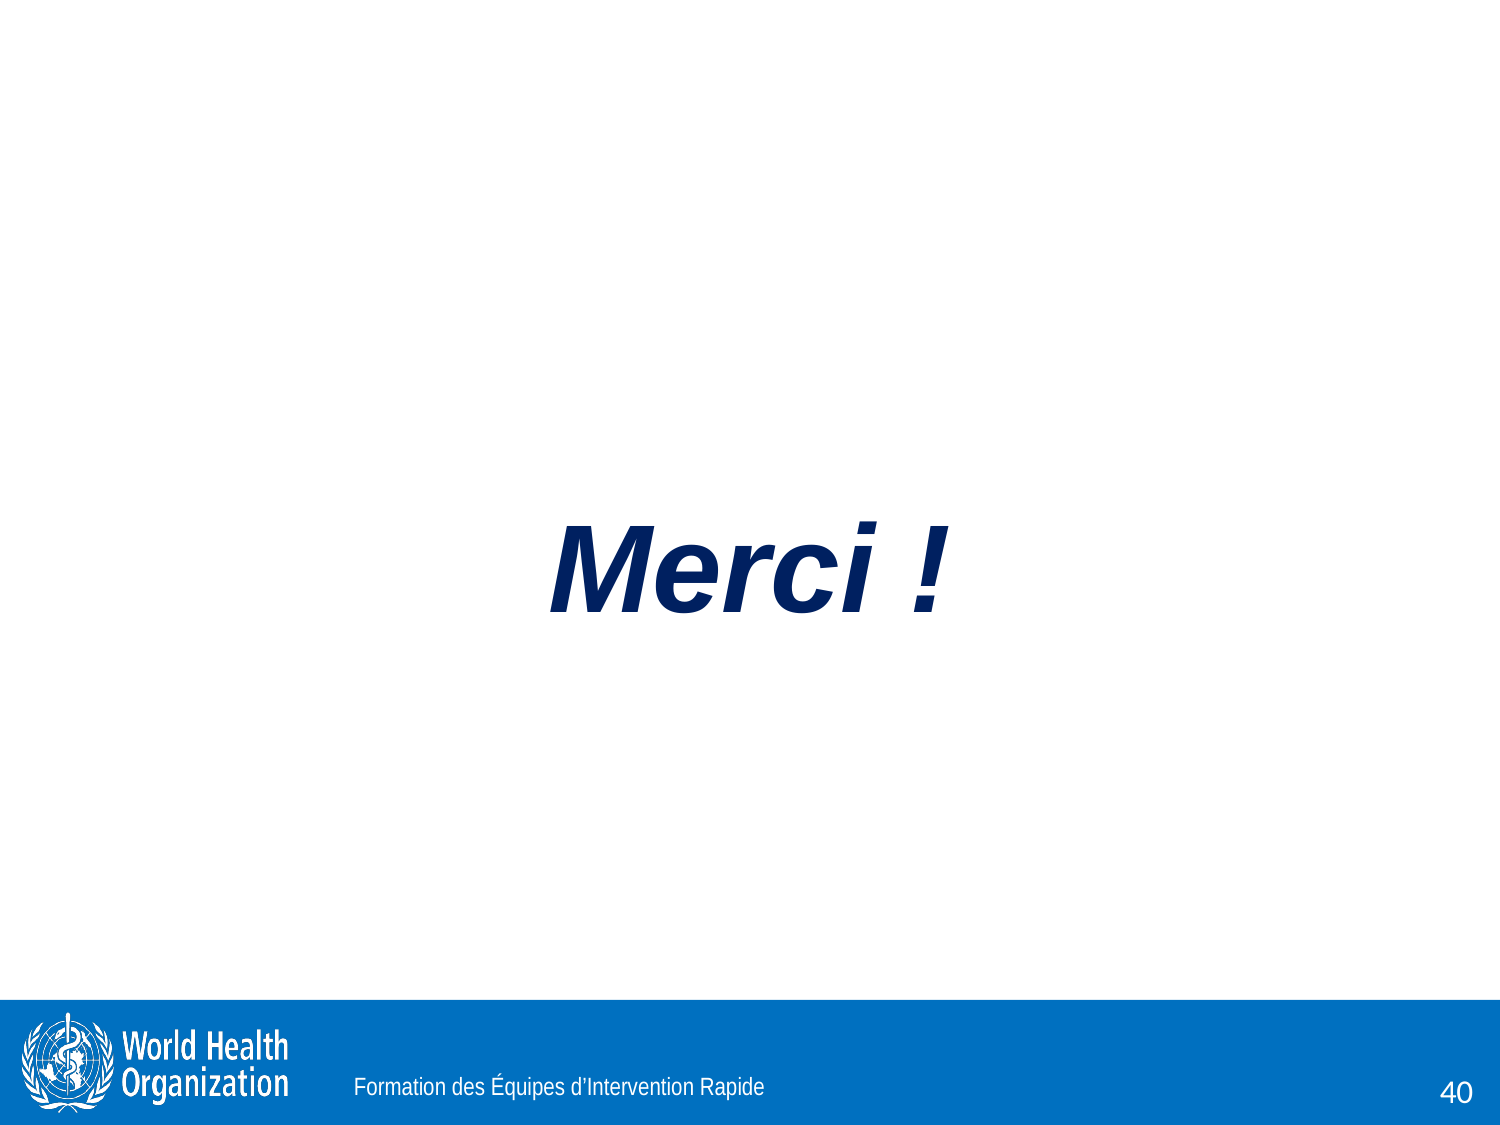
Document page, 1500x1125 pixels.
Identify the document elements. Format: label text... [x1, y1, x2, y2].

title Merci ! [75, 468, 1425, 657]
picture [21, 1012, 288, 1113]
